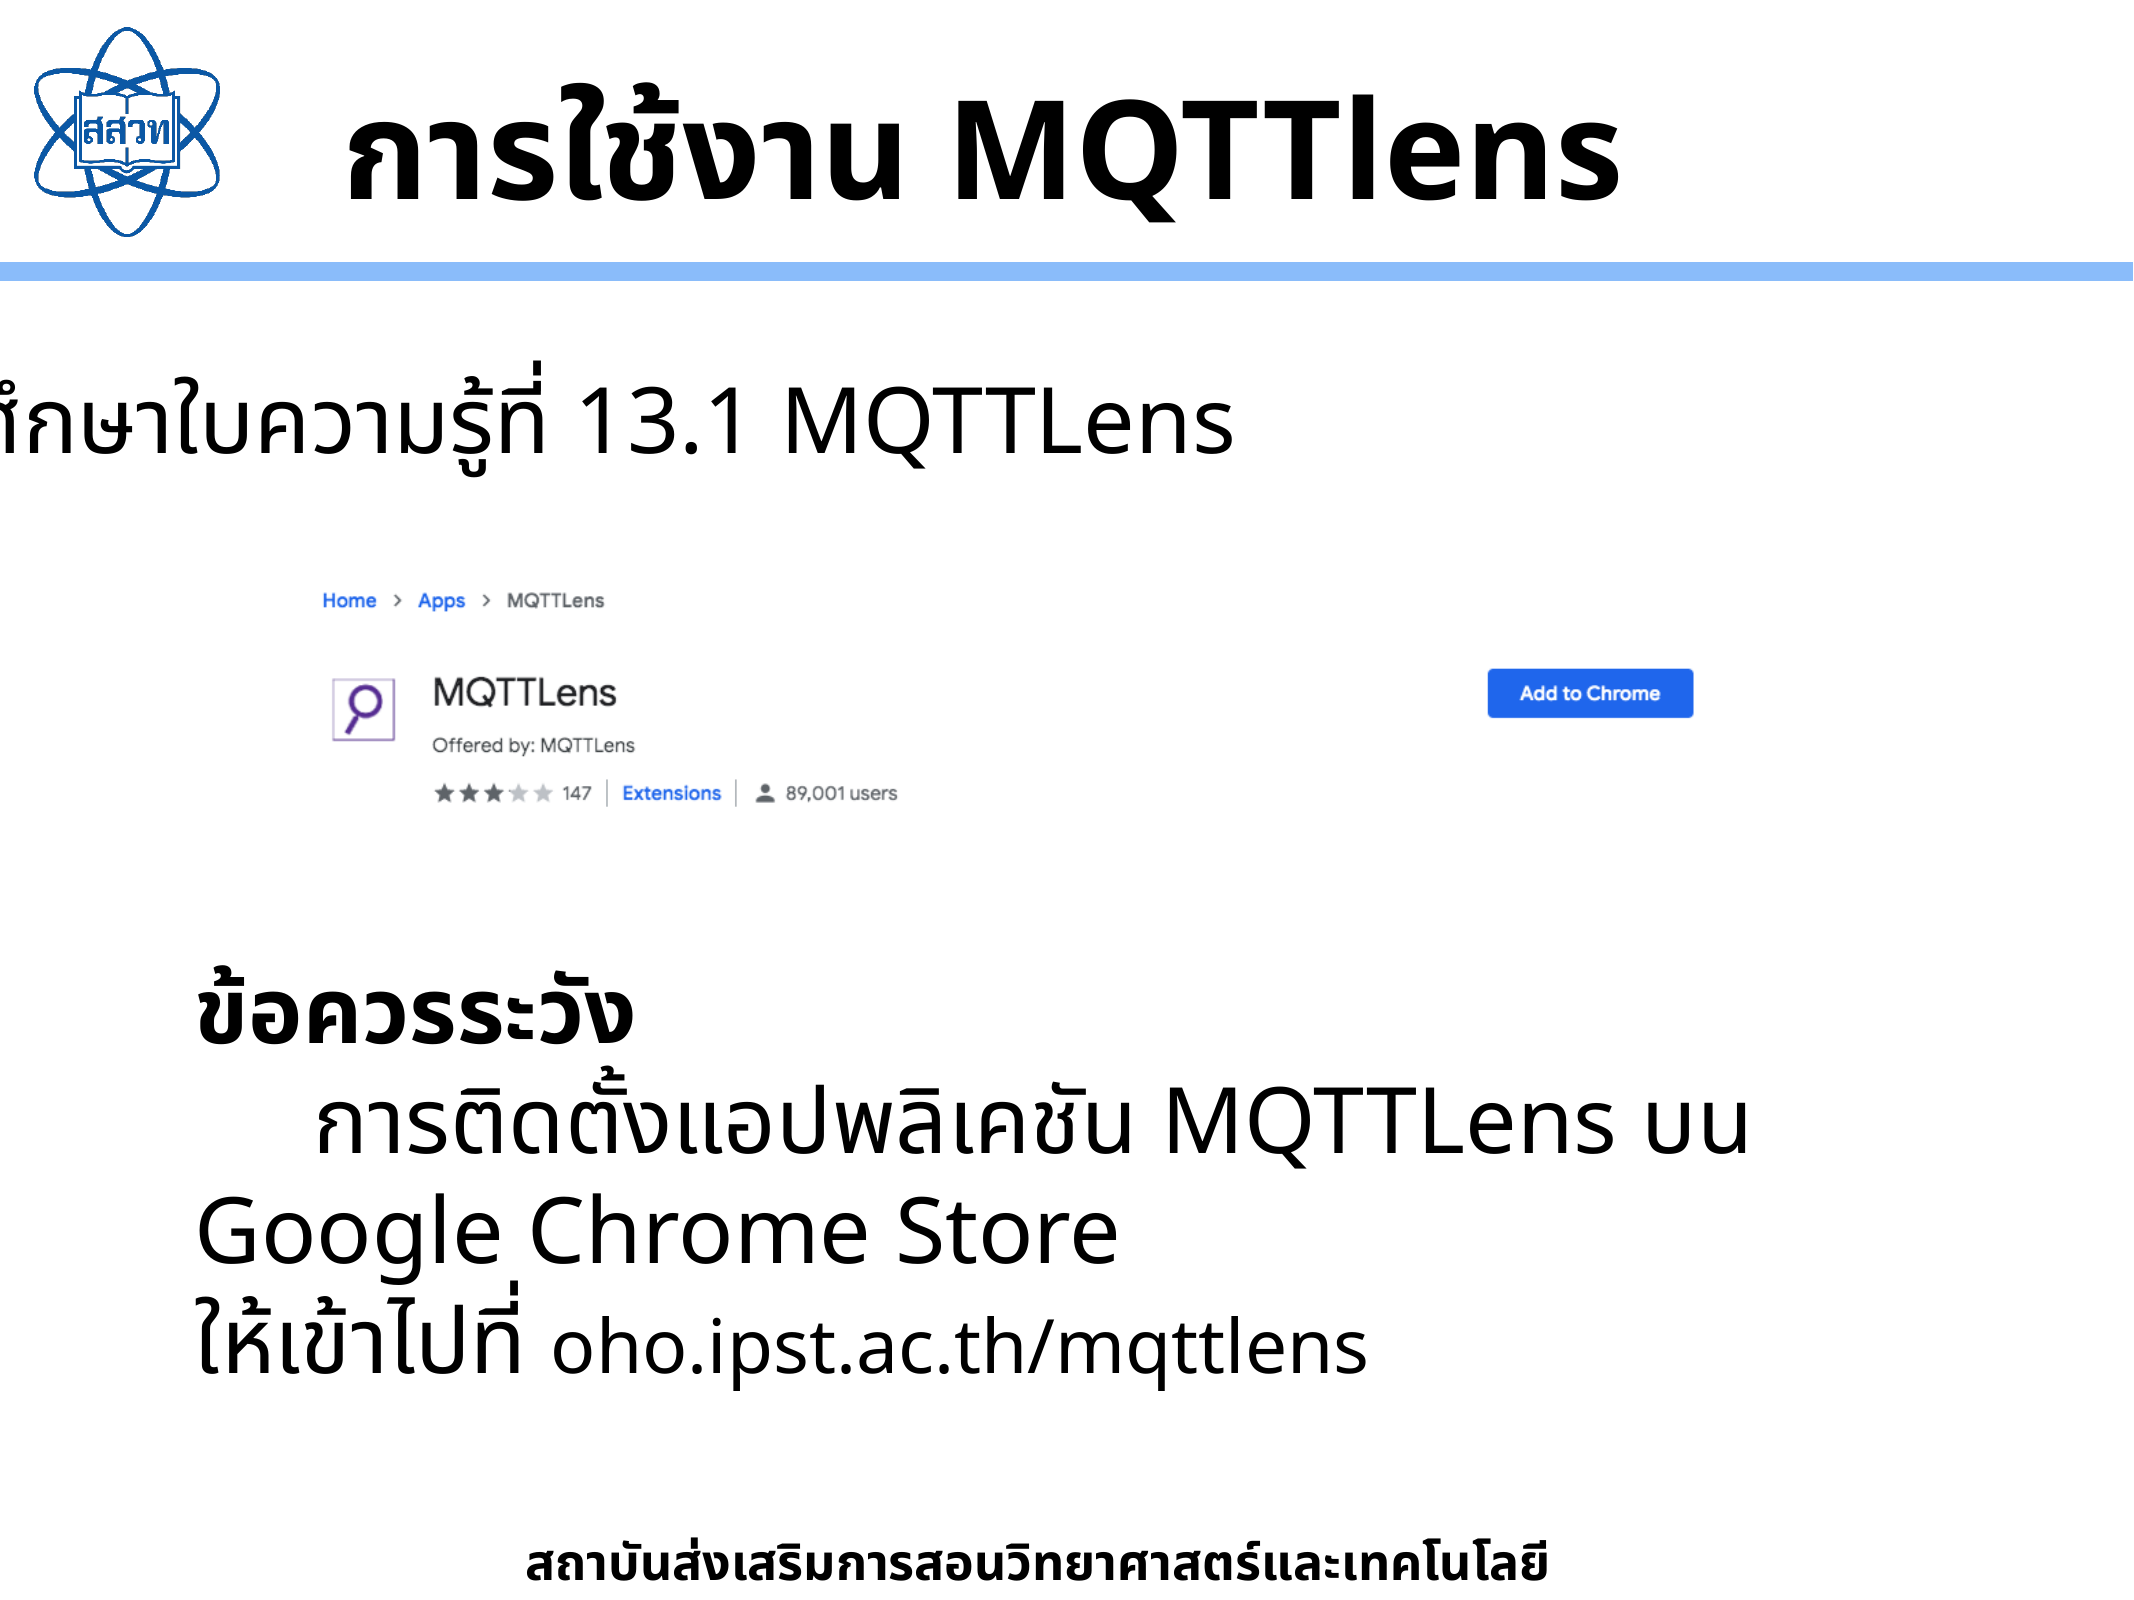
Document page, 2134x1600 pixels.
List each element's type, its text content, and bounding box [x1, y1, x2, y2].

picture [33, 27, 220, 237]
text_box การใช้งาน MQTTlens [298, 53, 1913, 236]
text_box ศึกษาใบความรู้ที่ 13.1 MQTTLens [0, 353, 1246, 480]
text_box สถาบันส่งเสริมการสอนวิทยาศาสตร์และเทคโนโลยี [74, 1522, 2002, 1589]
text_box ข้อควรระวัง การติดตั้งแอปพลิเคชัน MQTTLens บน Google Chrome Store ให้เข้าไปที่ oho.ipst.ac.th/mqttlens [186, 943, 2025, 1400]
picture [297, 561, 1717, 837]
